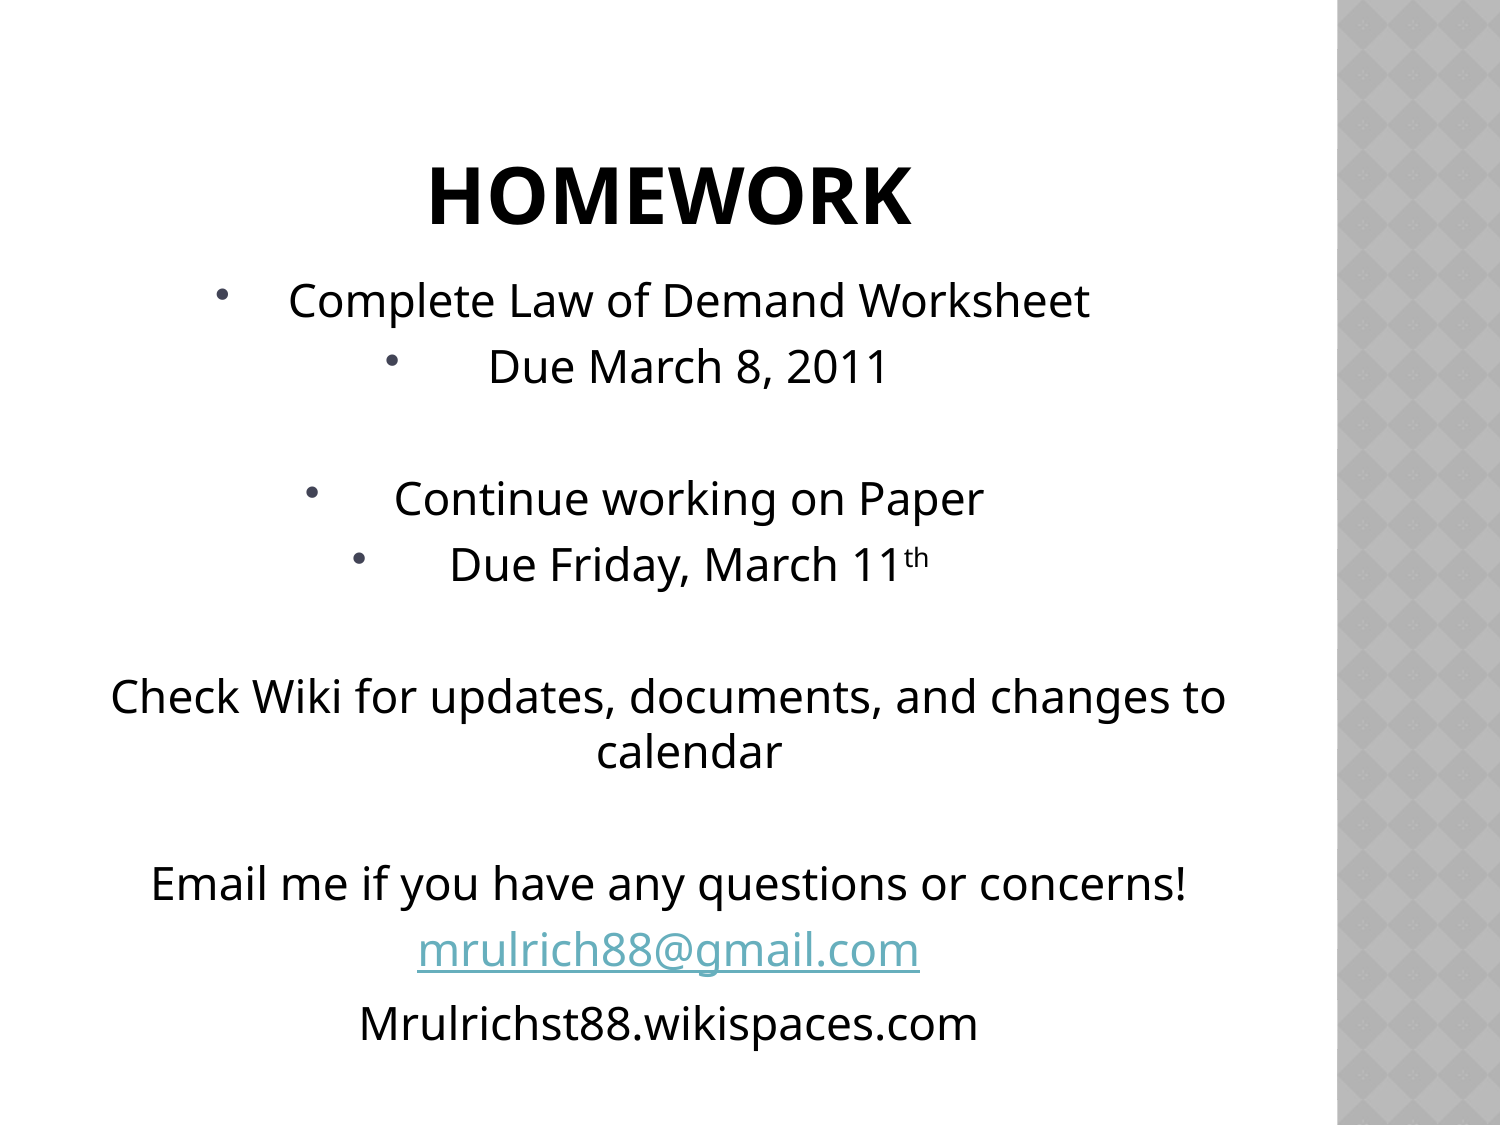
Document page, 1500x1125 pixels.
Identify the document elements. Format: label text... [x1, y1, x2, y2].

list Complete Law of Demand Worksheet Due March 8, 2011 Continue working on Paper Due Friday, March 11th Check Wiki for updates, documents, and changes to calendar Email me if you have any questions or concerns! mrulrich88@gmail.com Mrulrichst88.wikispaces.com [75, 264, 1263, 1059]
title Homework [75, 52, 1263, 240]
